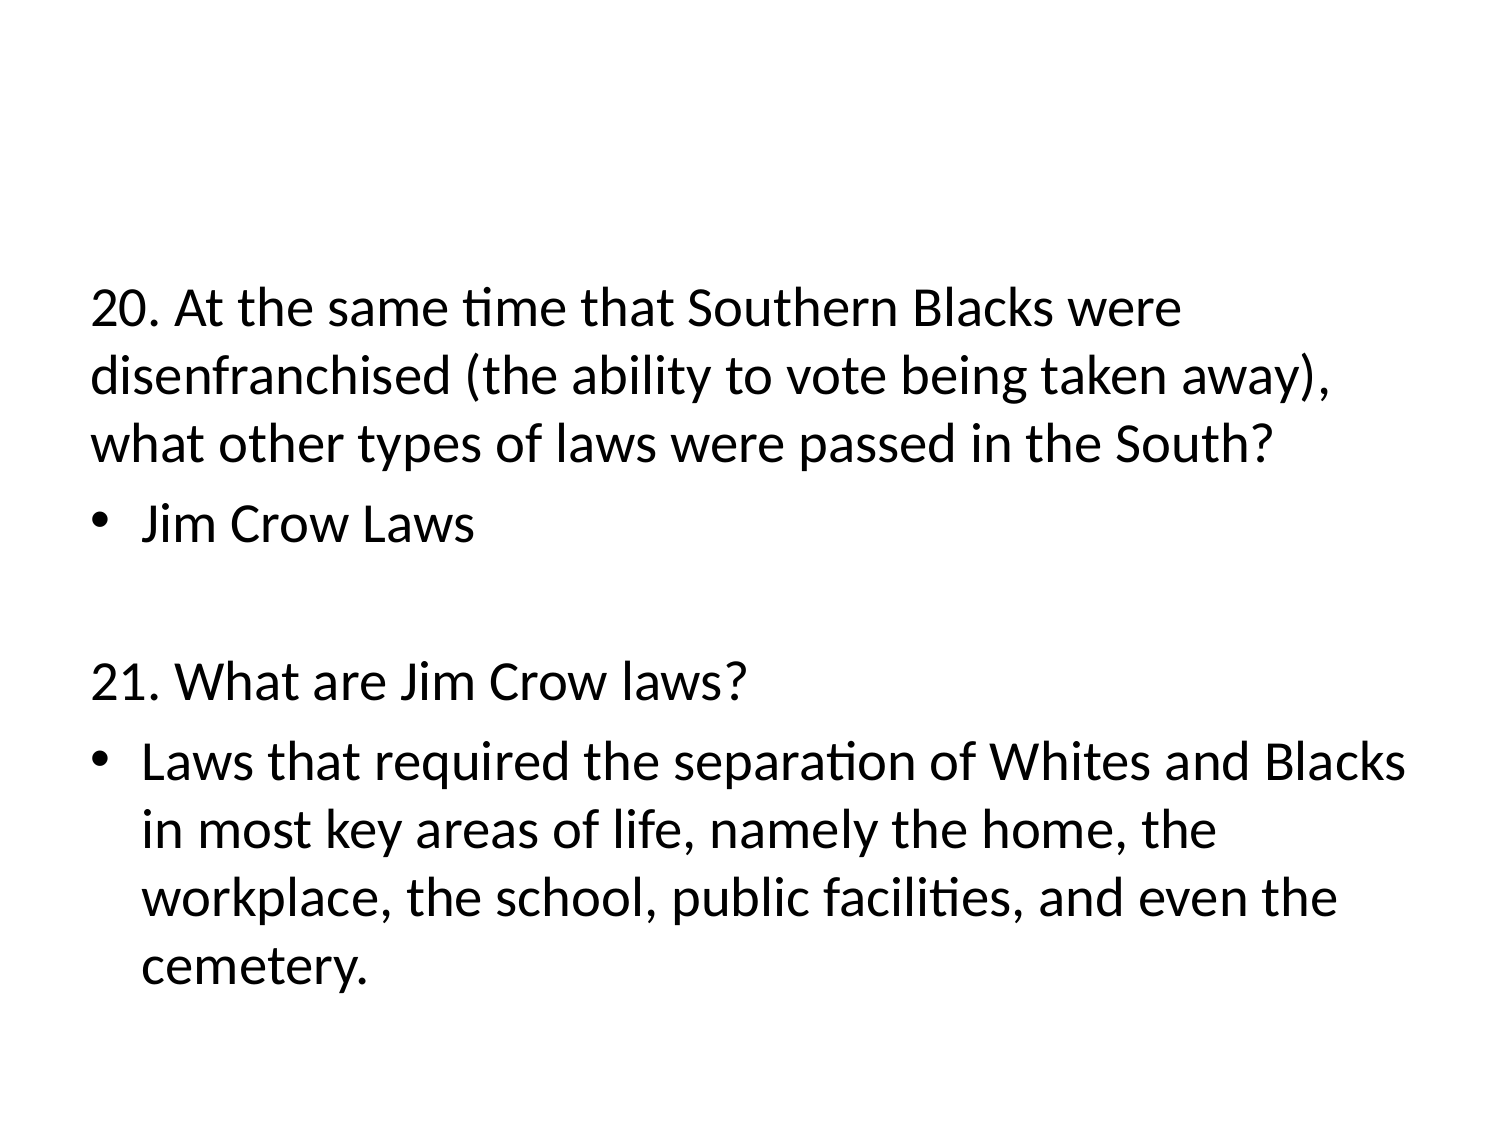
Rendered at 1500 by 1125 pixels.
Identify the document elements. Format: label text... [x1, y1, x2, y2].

list 20. At the same time that Southern Blacks were disenfranchised (the ability to vote being taken away), what other types of laws were passed in the South? Jim Crow Laws 21. What are Jim Crow laws? Laws that required the separation of Whites and Blacks in most key areas of life, namely the home, the workplace, the school, public facilities, and even the cemetery. [75, 262, 1425, 1005]
